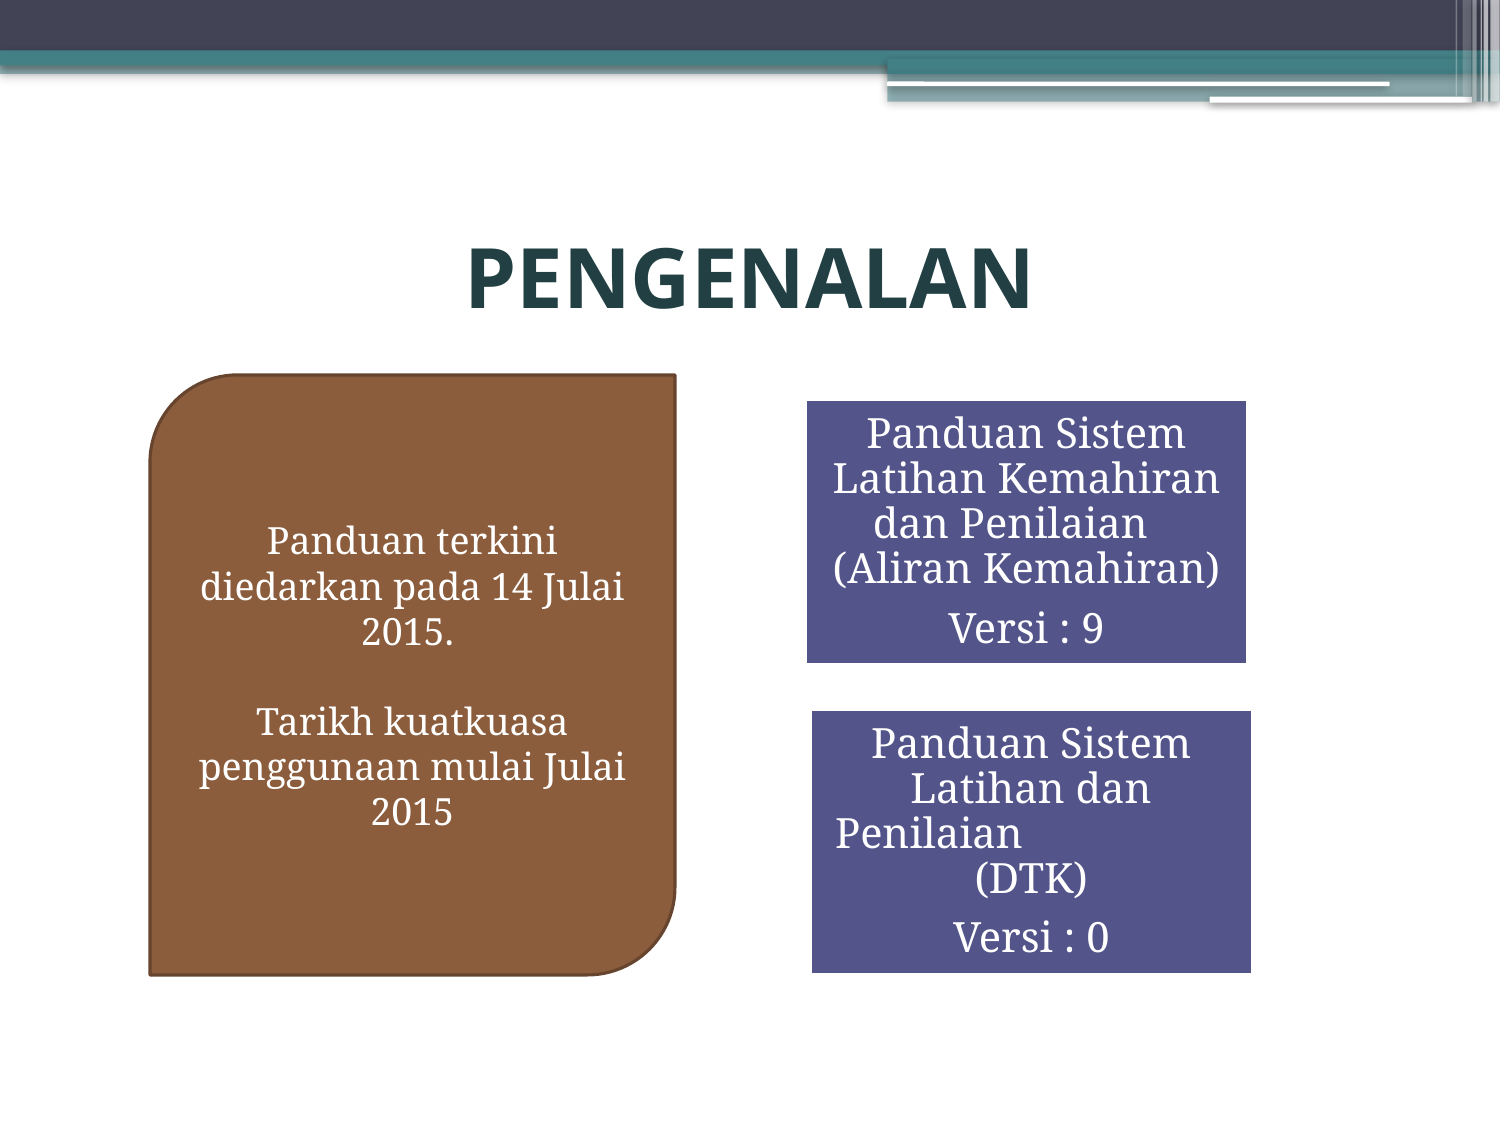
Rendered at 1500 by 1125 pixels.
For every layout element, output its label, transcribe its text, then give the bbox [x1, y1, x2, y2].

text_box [699, 399, 1363, 976]
title PENGENALAN [75, 187, 1425, 363]
text_box Panduan terkini diedarkan pada 14 Julai 2015. Tarikh kuatkuasa penggunaan mulai Julai 2015 [148, 373, 677, 977]
